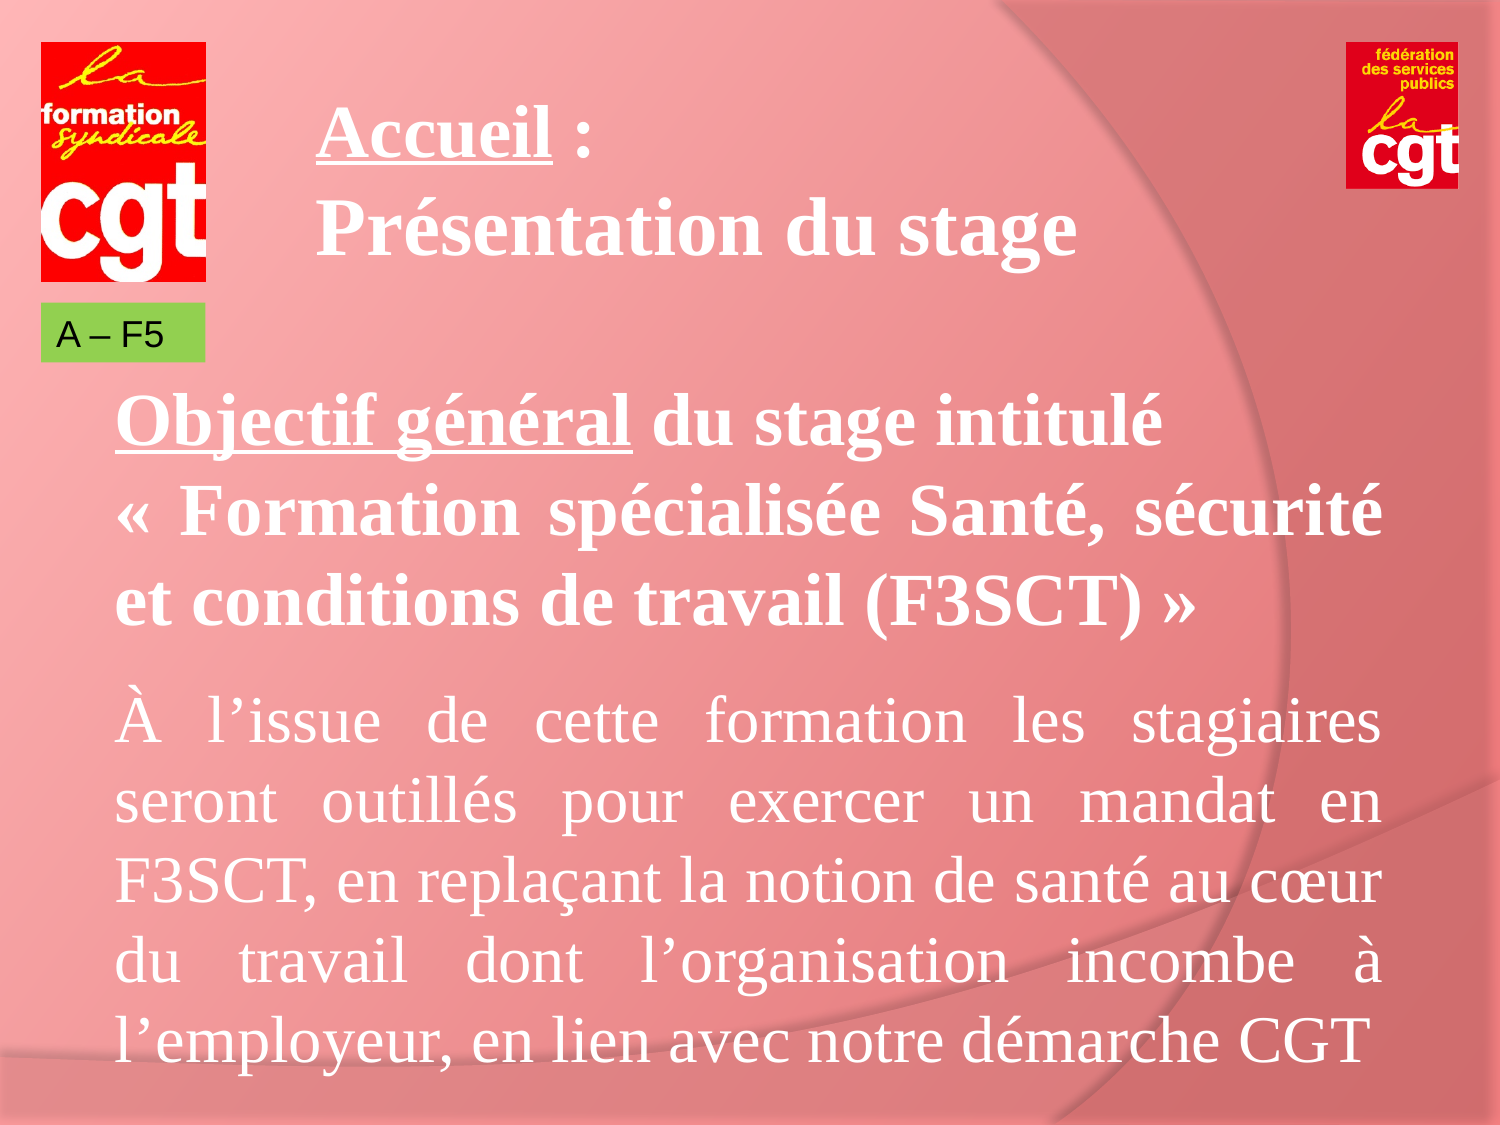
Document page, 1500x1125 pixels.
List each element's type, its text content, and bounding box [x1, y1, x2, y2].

picture [40, 42, 206, 282]
text_box A – F5 [41, 302, 206, 363]
text_box Objectif général du stage intitulé « Formation spécialisée Santé, sécurité et conditions de travail (F3SCT) » À l’issue de cette formation les stagiaires seront outillés pour exercer un mandat en F3SCT, en replaçant la notion de santé au cœur du travail dont l’organisation incombe à l’employeur, en lien avec notre démarche CGT [100, 363, 1400, 1125]
text_box Accueil : Présentation du stage [301, 74, 1412, 280]
picture [1345, 42, 1459, 190]
